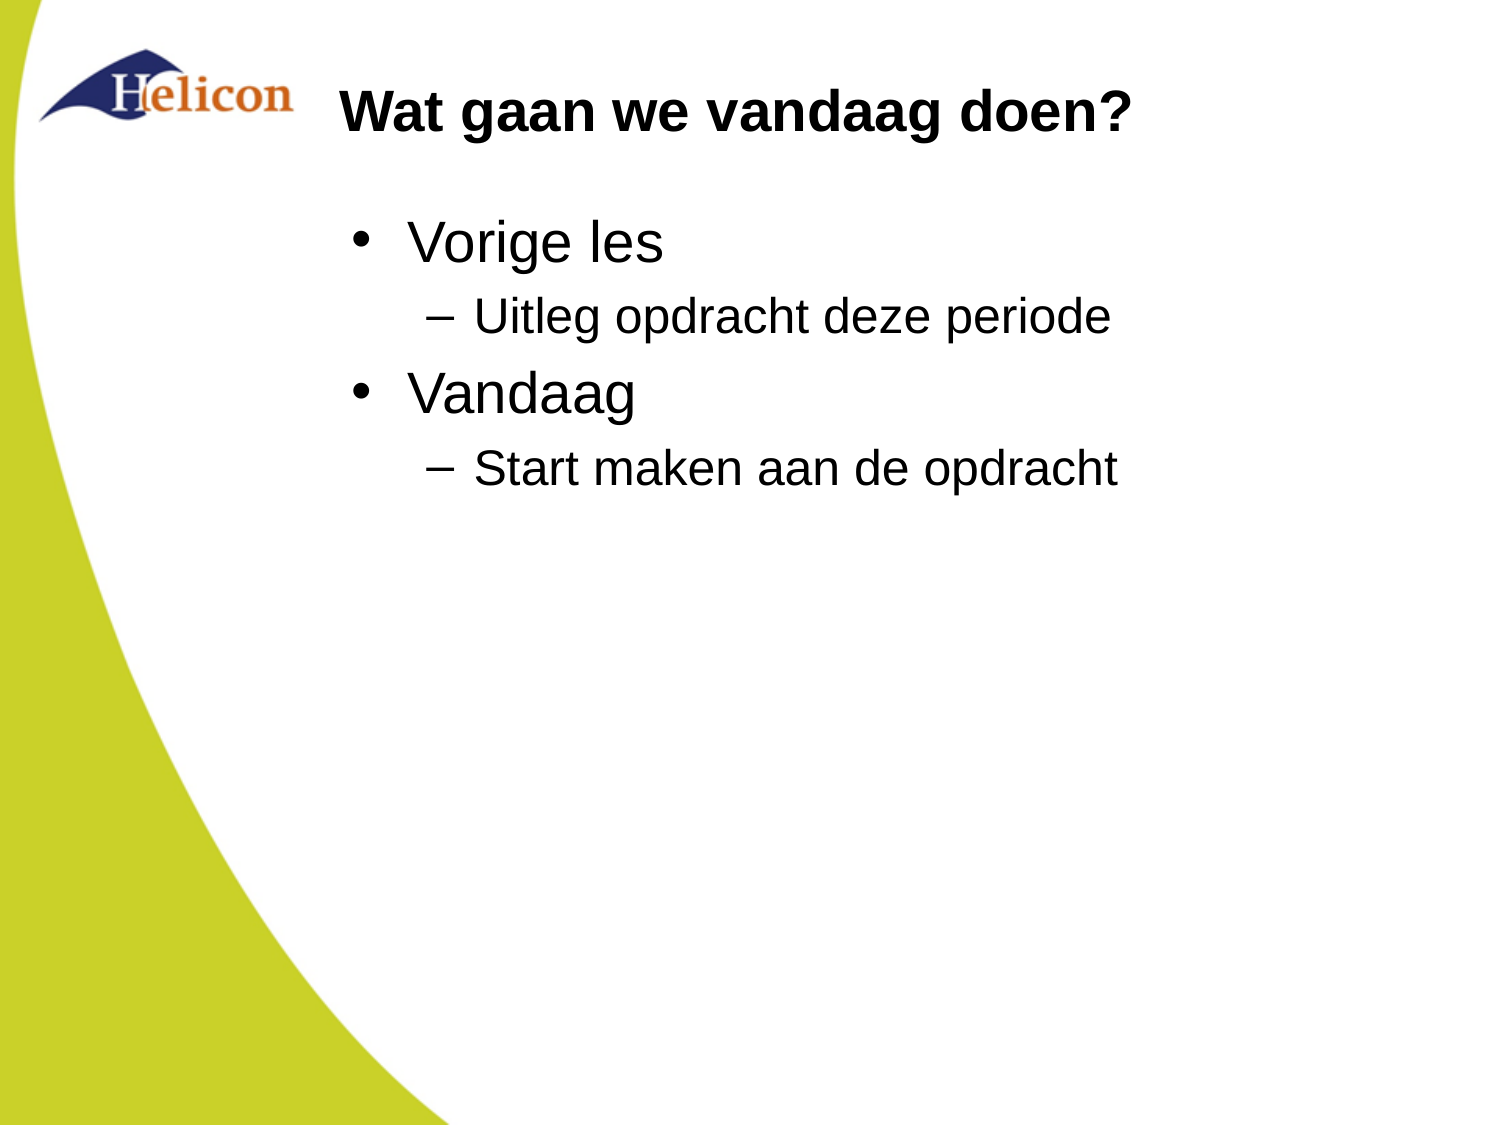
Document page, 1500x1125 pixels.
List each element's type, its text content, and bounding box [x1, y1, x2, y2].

picture [0, 0, 1500, 1125]
title Wat gaan we vandaag doen? [324, 54, 1415, 161]
list Vorige les Uitleg opdracht deze periode Vandaag Start maken aan de opdracht [336, 196, 1425, 1005]
